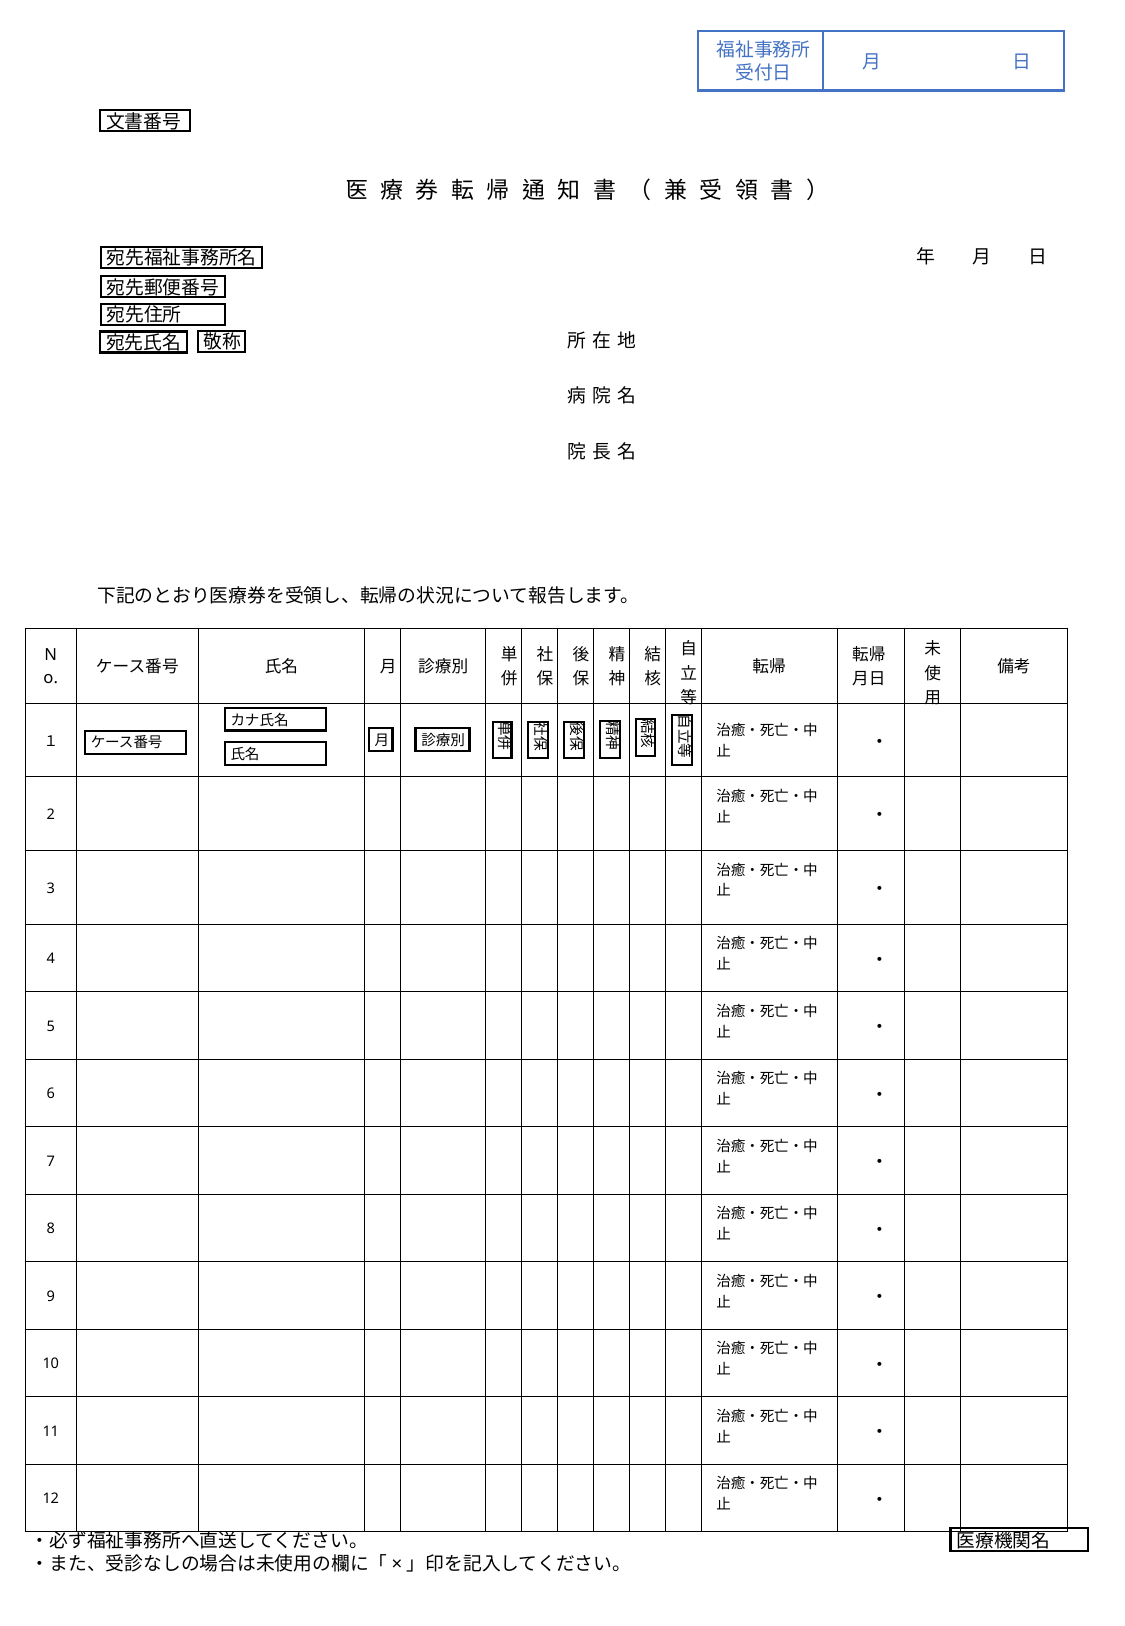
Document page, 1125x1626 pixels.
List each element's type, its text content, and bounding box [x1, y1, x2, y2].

table_cell [365, 1330, 400, 1396]
text_box 宛先福祉事務所名 [100, 246, 263, 269]
table_cell [77, 851, 198, 924]
table_cell [401, 1397, 485, 1464]
table_cell [522, 1262, 557, 1329]
text_box 社保 [527, 721, 549, 759]
table_cell [961, 992, 1067, 1059]
table_cell ・ [838, 851, 904, 924]
table_cell [365, 925, 400, 991]
table_cell [401, 1465, 485, 1517]
table_cell [77, 704, 198, 776]
table_cell ・ [838, 1127, 904, 1194]
table_cell [594, 1330, 629, 1396]
text_box 宛先郵便番号 [100, 275, 226, 298]
table_cell [77, 925, 198, 991]
table_cell [199, 925, 364, 991]
table_cell [558, 851, 593, 924]
table_cell [594, 704, 629, 776]
table_cell [905, 1127, 960, 1194]
text_box 文書番号 [99, 109, 191, 132]
table_cell [522, 851, 557, 924]
table_cell 治癒・死亡・中止 [702, 925, 837, 991]
text_box 単併 [492, 721, 513, 759]
table_cell [77, 1465, 198, 1517]
table_cell [558, 777, 593, 850]
table_cell ・ [838, 992, 904, 1059]
table_cell [905, 851, 960, 924]
table_cell 10 [26, 1330, 76, 1396]
text_box 医療機関名 [949, 1527, 1089, 1552]
table_cell [522, 1397, 557, 1464]
table_header No. [26, 629, 76, 703]
table_cell [961, 1127, 1067, 1194]
table_cell [486, 1127, 521, 1194]
table_header 転帰 [702, 629, 837, 703]
table_cell [961, 1465, 1067, 1527]
table_cell [558, 1195, 593, 1261]
table_header 社保 [522, 629, 557, 703]
table_cell [558, 1262, 593, 1329]
table_cell [558, 1127, 593, 1194]
table_cell [666, 1397, 701, 1464]
table_cell [486, 704, 521, 776]
table_cell [666, 704, 701, 776]
table_cell 治癒・死亡・中止 [702, 1262, 837, 1329]
table_cell ・ [838, 1060, 904, 1126]
table_cell [522, 1465, 557, 1517]
table_header 診療別 [401, 629, 485, 703]
table_cell [961, 1397, 1067, 1464]
table_cell 治癒・死亡・中止 [702, 704, 837, 776]
table_cell [77, 1397, 198, 1464]
table_cell 3 [26, 851, 76, 924]
table_cell [961, 704, 1067, 776]
table_cell [77, 1127, 198, 1194]
table_cell ・ [838, 777, 904, 850]
text_box 後保 [563, 721, 585, 759]
table_cell [630, 1195, 665, 1261]
table_cell [522, 704, 557, 776]
table_cell [594, 1465, 629, 1517]
table_cell [365, 1127, 400, 1194]
table_cell [666, 1330, 701, 1396]
table_cell [630, 851, 665, 924]
table_cell [199, 1262, 364, 1329]
table_cell [522, 925, 557, 991]
table_cell [558, 925, 593, 991]
table_cell [666, 1060, 701, 1126]
text_box ・必ず福祉事務所へ直送してください。 ・また、受診なしの場合は未使用の欄に「×」印を記入してください。 [24, 1517, 734, 1586]
table_cell [666, 992, 701, 1059]
text_box カナ氏名 [224, 707, 327, 732]
table_cell ・ [838, 1262, 904, 1329]
table_cell [522, 1195, 557, 1261]
table_cell [630, 704, 665, 776]
table_cell [558, 1465, 593, 1517]
table_cell 治癒・死亡・中止 [702, 1330, 837, 1396]
table_cell [401, 1127, 485, 1194]
table_header 月 [365, 629, 400, 703]
table_cell [666, 925, 701, 991]
table_cell [630, 1397, 665, 1464]
table_cell [365, 1060, 400, 1126]
table_cell [365, 1262, 400, 1329]
table_cell [486, 1465, 521, 1517]
table_cell [558, 1397, 593, 1464]
table_header 結核 [630, 629, 665, 703]
table_cell [594, 925, 629, 991]
table_cell 12 [26, 1465, 76, 1517]
table_cell [630, 992, 665, 1059]
table_cell [401, 1195, 485, 1261]
table_cell [365, 777, 400, 850]
table_cell [199, 704, 364, 776]
table_cell [365, 1397, 400, 1464]
table_cell [199, 1465, 364, 1517]
table_cell [905, 1262, 960, 1329]
table_cell [594, 1262, 629, 1329]
table_cell [558, 1330, 593, 1396]
table_cell 治癒・死亡・中止 [702, 1127, 837, 1194]
table_cell [594, 1060, 629, 1126]
text_box 自立等 [671, 714, 693, 766]
table_header 精神 [594, 629, 629, 703]
table_cell [522, 1127, 557, 1194]
table_cell [961, 851, 1067, 924]
table_cell [486, 1195, 521, 1261]
text_box 所在地 [561, 329, 687, 352]
table_cell ・ [838, 704, 904, 776]
table_cell [961, 1262, 1067, 1329]
text_box 医療券転帰通知書（兼受領書） [114, 168, 1060, 211]
table_cell [486, 851, 521, 924]
table_cell [199, 1127, 364, 1194]
text_box ケース番号 [84, 730, 187, 755]
text_box 宛先氏名 [99, 330, 188, 354]
table_cell [905, 704, 960, 776]
table_cell [630, 1262, 665, 1329]
table_cell [558, 992, 593, 1059]
table_cell [365, 1465, 400, 1517]
table_cell [630, 1465, 665, 1517]
table_cell [905, 777, 960, 850]
table_cell 4 [26, 925, 76, 991]
table_cell 6 [26, 1060, 76, 1126]
table_cell [666, 1195, 701, 1261]
table_cell 11 [26, 1397, 76, 1464]
table_cell [486, 777, 521, 850]
table_cell [961, 1195, 1067, 1261]
table_cell [594, 777, 629, 850]
text_box 宛先住所 [100, 303, 226, 326]
text_box 年 月 日 [853, 244, 1011, 267]
table_cell [401, 1262, 485, 1329]
table_cell 2 [26, 777, 76, 850]
table_cell [630, 1127, 665, 1194]
table_header 自立等 [666, 629, 701, 703]
table_cell [77, 1262, 198, 1329]
table_header ケース番号 [77, 629, 198, 703]
table_cell ・ [838, 1330, 904, 1396]
table_cell [401, 851, 485, 924]
table_cell [77, 777, 198, 850]
table_cell ・ [838, 925, 904, 991]
table_cell [401, 704, 485, 776]
table_cell [401, 992, 485, 1059]
table_header 氏名 [199, 629, 364, 703]
table_cell [365, 992, 400, 1059]
table_cell [666, 777, 701, 850]
text_box 下記のとおり医療券を受領し、転帰の状況について報告します。 [90, 560, 800, 629]
table_cell [199, 1397, 364, 1464]
table_cell [630, 925, 665, 991]
table_cell [905, 992, 960, 1059]
table_cell [630, 1060, 665, 1126]
table_cell ・ [838, 1397, 904, 1464]
table_header 転帰月日 [838, 629, 904, 703]
table_cell [961, 1060, 1067, 1126]
table_cell [630, 1330, 665, 1396]
table_cell [630, 777, 665, 850]
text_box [697, 30, 1065, 91]
table_header 単併 [486, 629, 521, 703]
table_cell [522, 1330, 557, 1396]
table_cell [199, 992, 364, 1059]
table_cell [905, 1465, 960, 1531]
text_box 結核 [635, 718, 656, 757]
table_header 後保 [558, 629, 593, 703]
text_box 病院名 [561, 384, 687, 407]
table_cell [905, 925, 960, 991]
table_cell [401, 777, 485, 850]
table_cell 5 [26, 992, 76, 1059]
table_cell [961, 925, 1067, 991]
table_cell [666, 1465, 701, 1517]
table_cell ・ [838, 1195, 904, 1261]
table_cell [558, 1060, 593, 1126]
table_cell [594, 1195, 629, 1261]
table_cell [486, 1397, 521, 1464]
table_cell [77, 1330, 198, 1396]
table_cell [594, 1397, 629, 1464]
table_cell [666, 1127, 701, 1194]
table_cell [522, 777, 557, 850]
table_cell [905, 1195, 960, 1261]
table_cell [365, 1195, 400, 1261]
table_cell 7 [26, 1127, 76, 1194]
table_cell ・ [838, 1465, 904, 1531]
table_cell 治癒・死亡・中止 [702, 777, 837, 850]
table_cell [905, 1060, 960, 1126]
table_cell [594, 992, 629, 1059]
table_cell [401, 1330, 485, 1396]
table_cell [558, 704, 593, 776]
text_box 敬称 [197, 330, 246, 353]
table_cell [401, 925, 485, 991]
table_cell [199, 777, 364, 850]
table_cell 治癒・死亡・中止 [702, 992, 837, 1059]
table_cell [594, 1127, 629, 1194]
table_cell 9 [26, 1262, 76, 1329]
table_cell [905, 1330, 960, 1396]
table_cell [199, 1195, 364, 1261]
table_cell [486, 1060, 521, 1126]
text_box 診療別 [414, 727, 471, 752]
table_cell [401, 1060, 485, 1126]
table_cell [522, 992, 557, 1059]
text_box 精神 [599, 720, 621, 759]
table_cell 8 [26, 1195, 76, 1261]
table_cell [486, 1262, 521, 1329]
table_cell [77, 1060, 198, 1126]
table_cell [666, 851, 701, 924]
table_cell [961, 1330, 1067, 1396]
table_cell [199, 851, 364, 924]
table_cell [666, 1262, 701, 1329]
table_cell [77, 992, 198, 1059]
table_cell [961, 777, 1067, 850]
table_header 未使用 [905, 629, 960, 703]
table_cell [486, 992, 521, 1059]
table_cell [486, 925, 521, 991]
table_cell [486, 1330, 521, 1396]
table_cell [77, 1195, 198, 1261]
table_cell １ [26, 704, 76, 776]
table_cell 治癒・死亡・中止 [702, 1465, 837, 1531]
table_cell [594, 851, 629, 924]
table_cell [365, 851, 400, 924]
table_cell 治癒・死亡・中止 [702, 1195, 837, 1261]
text_box 月 [368, 727, 394, 752]
text_box 氏名 [224, 741, 327, 766]
table_cell [199, 1330, 364, 1396]
table_cell 治癒・死亡・中止 [702, 851, 837, 924]
table_cell 治癒・死亡・中止 [702, 1397, 837, 1464]
table_cell [365, 704, 400, 776]
table_header 備考 [961, 629, 1067, 703]
table_cell [522, 1060, 557, 1126]
table_cell 治癒・死亡・中止 [702, 1060, 837, 1126]
table_cell [199, 1060, 364, 1126]
text_box 院長名 [561, 439, 687, 462]
table_cell [905, 1397, 960, 1464]
